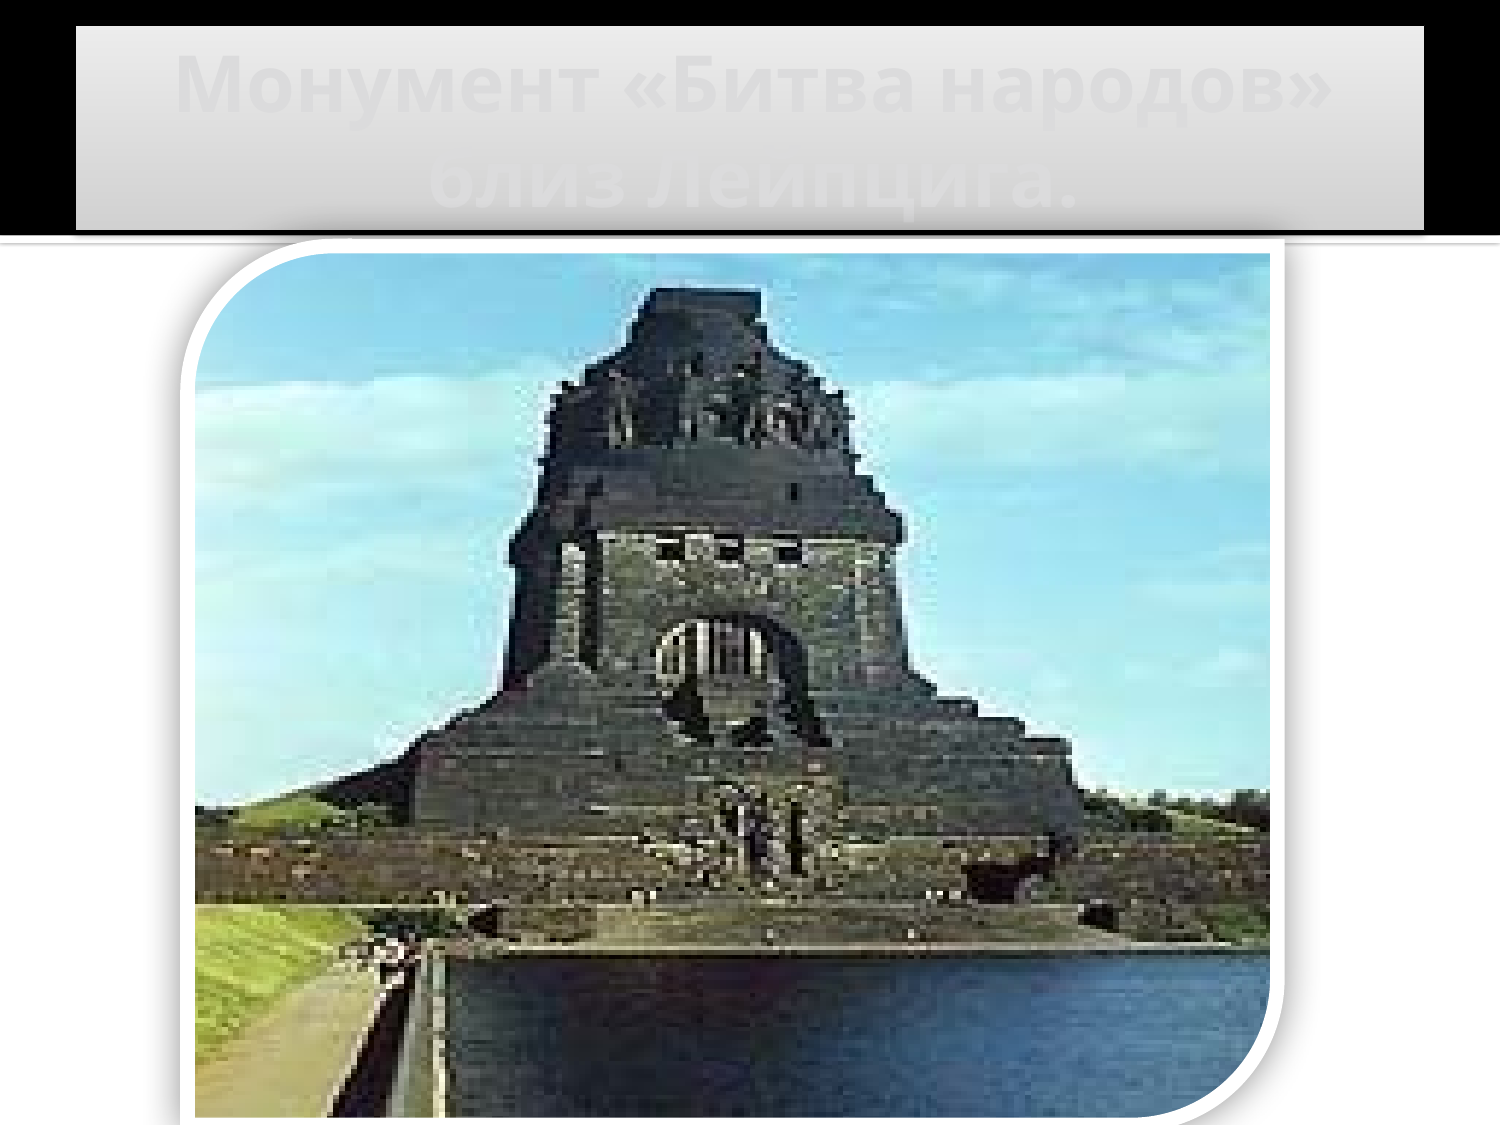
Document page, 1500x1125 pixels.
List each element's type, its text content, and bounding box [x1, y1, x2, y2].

title Монумент «Битва народов» близ Лейпцига. [74, 25, 1425, 231]
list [187, 246, 1278, 1125]
